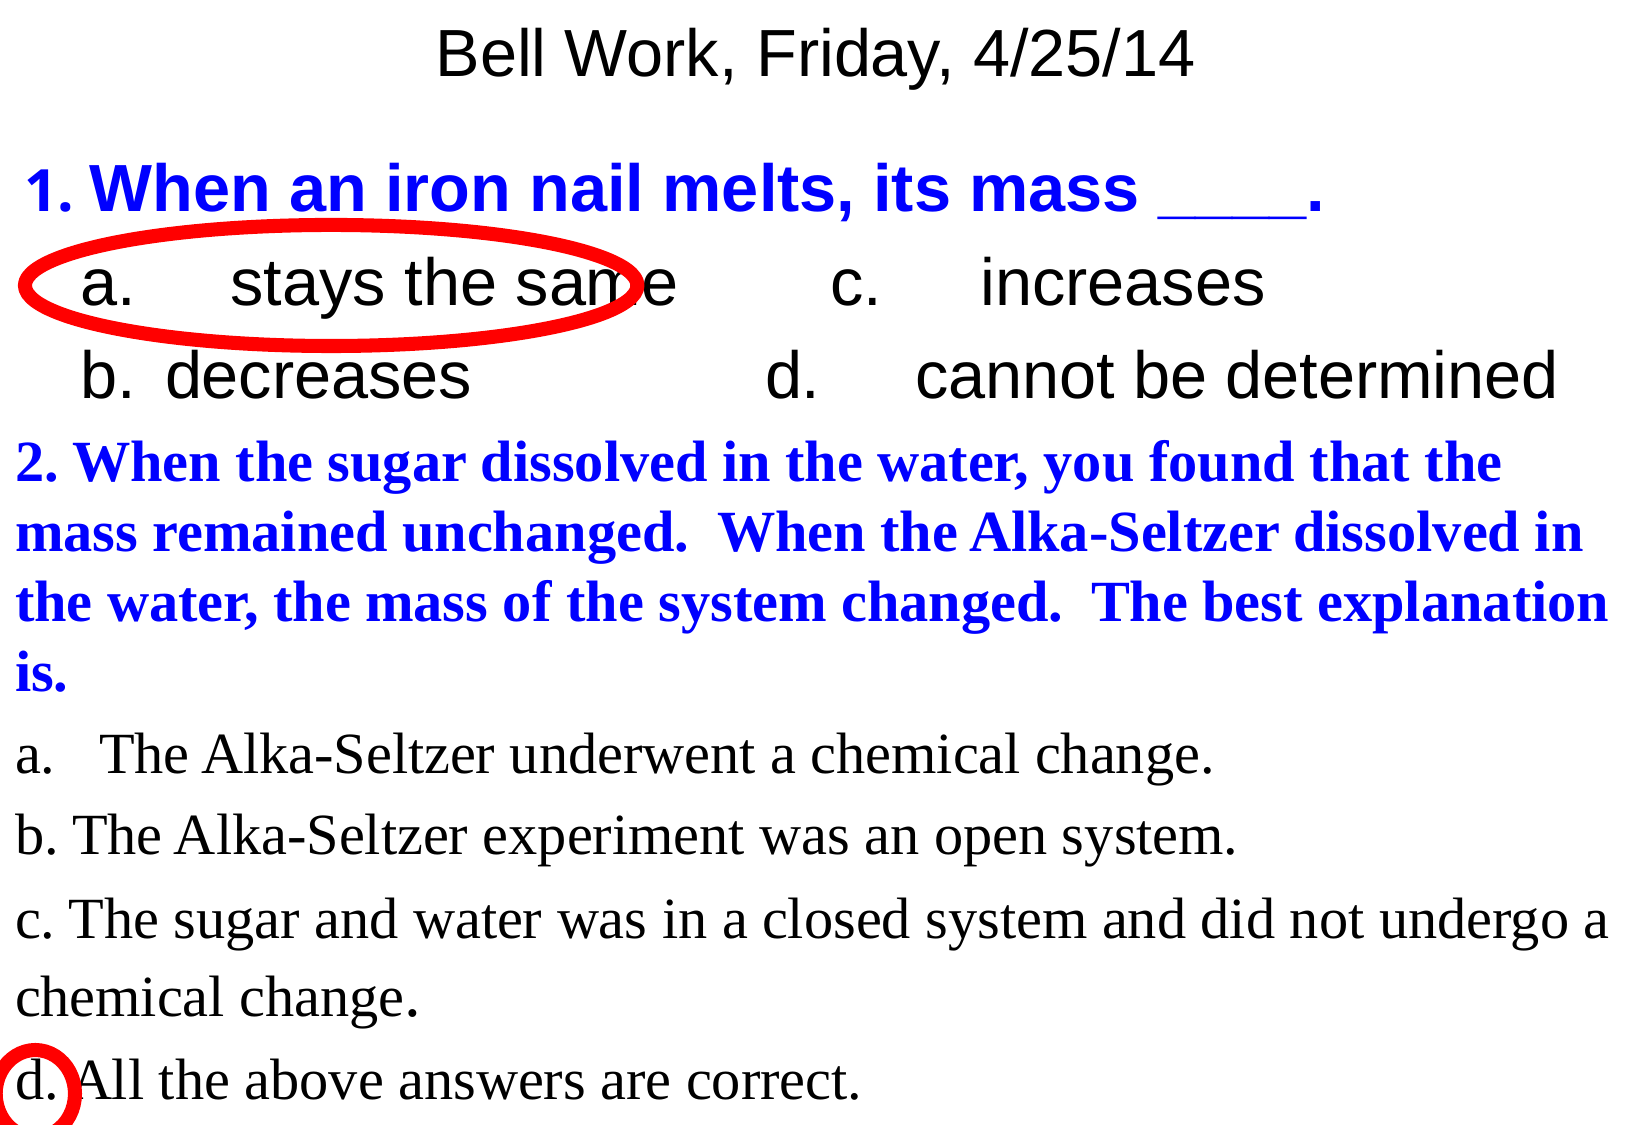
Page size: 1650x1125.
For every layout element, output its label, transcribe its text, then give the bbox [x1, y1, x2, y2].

list 1. When an iron nail melts, its mass ____. a. stays the same c. increases decreases d. cannot be determined 2. When the sugar dissolved in the water, you found that the mass remained unchanged. When the Alka-Seltzer dissolved in the water, the mass of the system changed. The best explanation is. The Alka-Seltzer underwent a chemical change. b. The Alka-Seltzer experiment was an open system. c. The sugar and water was in a closed system and did not undergo a chemical change. d. All the above answers are correct. [0, 137, 1650, 1125]
title Bell Work, Friday, 4/25/14 [82, 0, 1568, 100]
text_box [22, 222, 640, 349]
text_box [371, 1049, 537, 1110]
text_box [0, 1047, 78, 1125]
